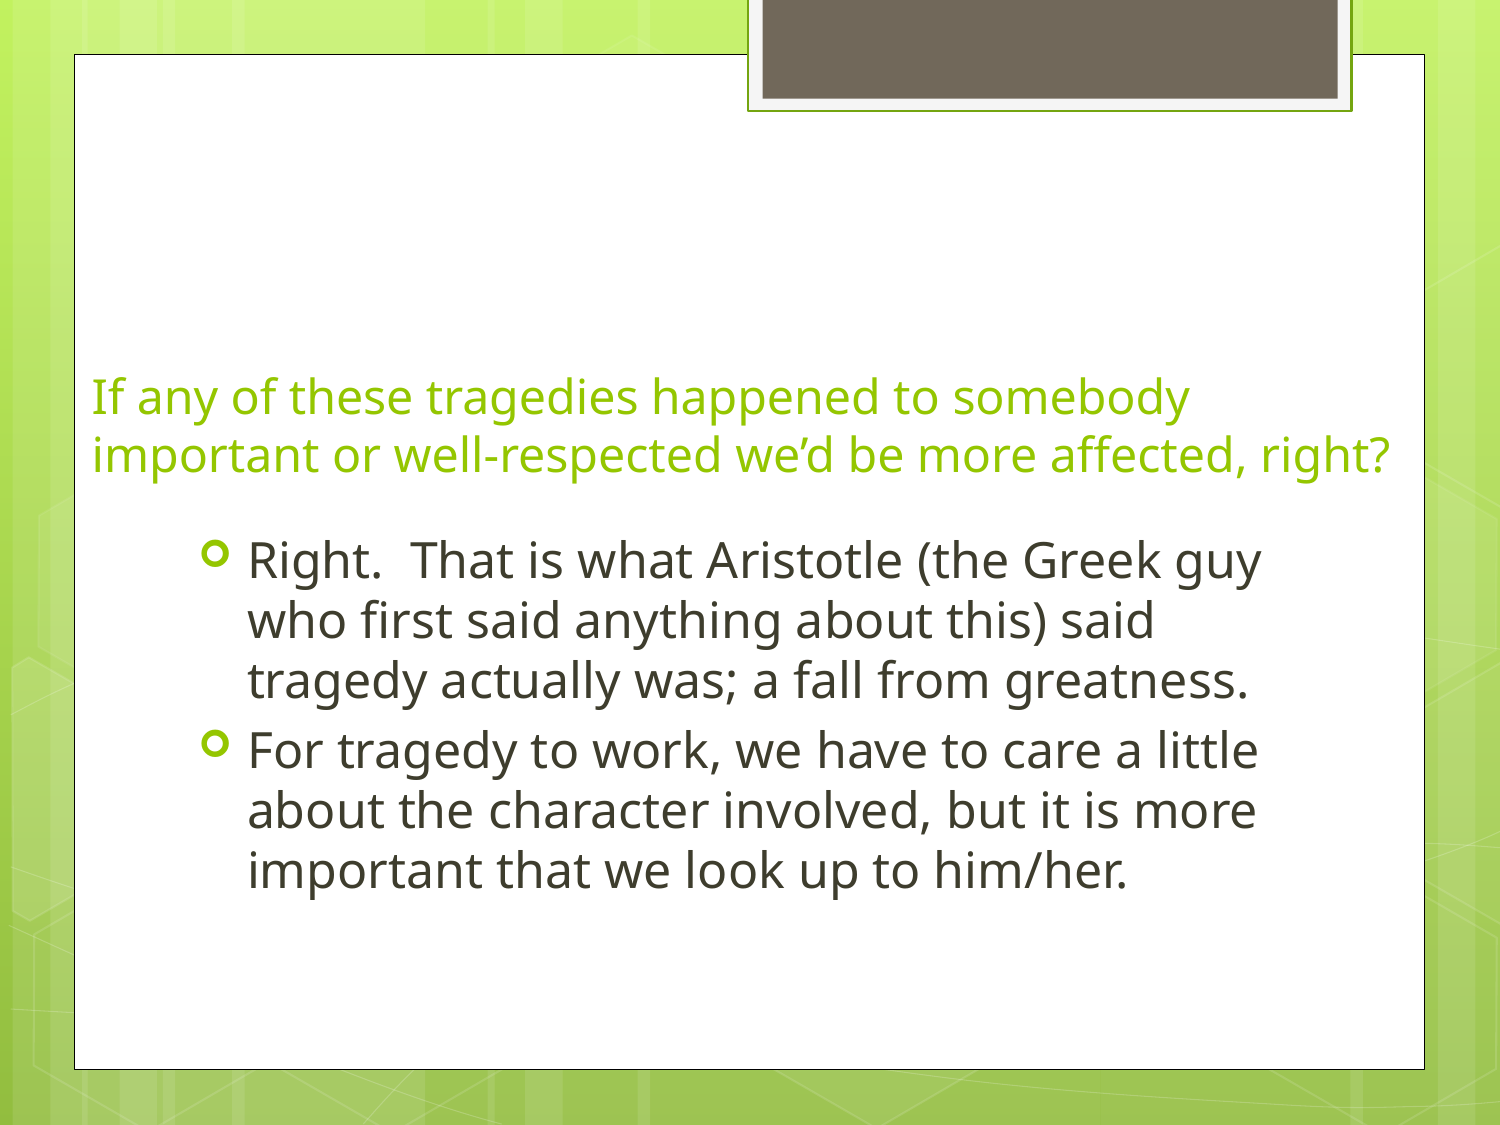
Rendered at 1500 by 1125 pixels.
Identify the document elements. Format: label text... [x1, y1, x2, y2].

list Right. That is what Aristotle (the Greek guy who first said anything about this) said tragedy actually was; a fall from greatness. For tragedy to work, we have to care a little about the character involved, but it is more important that we look up to him/her. [171, 381, 1283, 957]
title If any of these tragedies happened to somebody important or well-respected we’d be more affected, right? [76, 302, 1427, 491]
